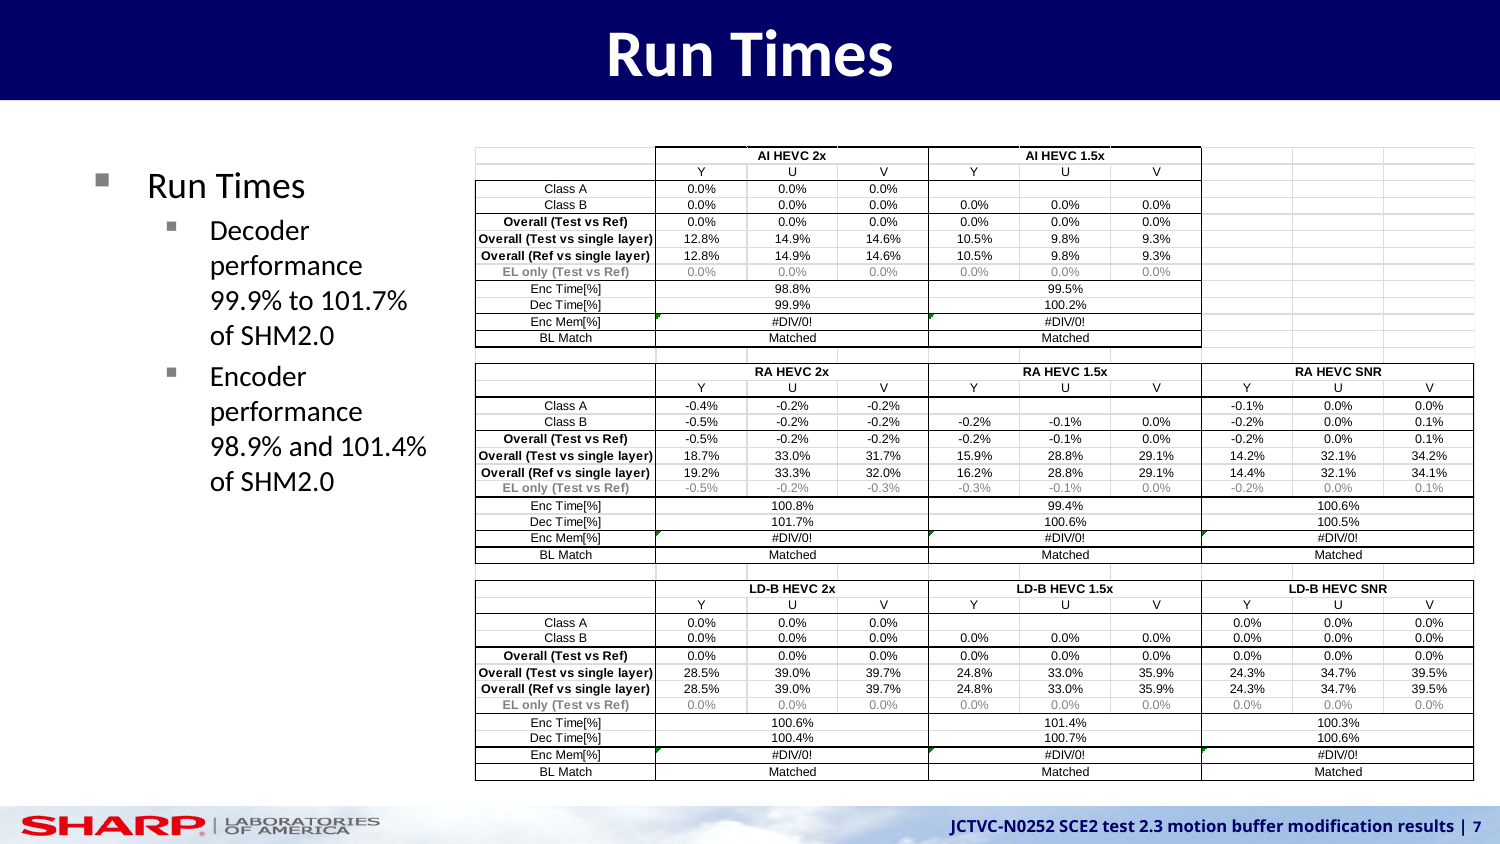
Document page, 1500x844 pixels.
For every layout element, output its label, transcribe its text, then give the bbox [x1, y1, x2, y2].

picture [0, 806, 1500, 844]
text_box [474, 146, 1476, 782]
list Run Times Decoder performance 99.9% to 101.7% of SHM2.0 Encoder performance 98.9% and 101.4% of SHM2.0 [79, 153, 450, 760]
title Run Times [17, 0, 1484, 101]
